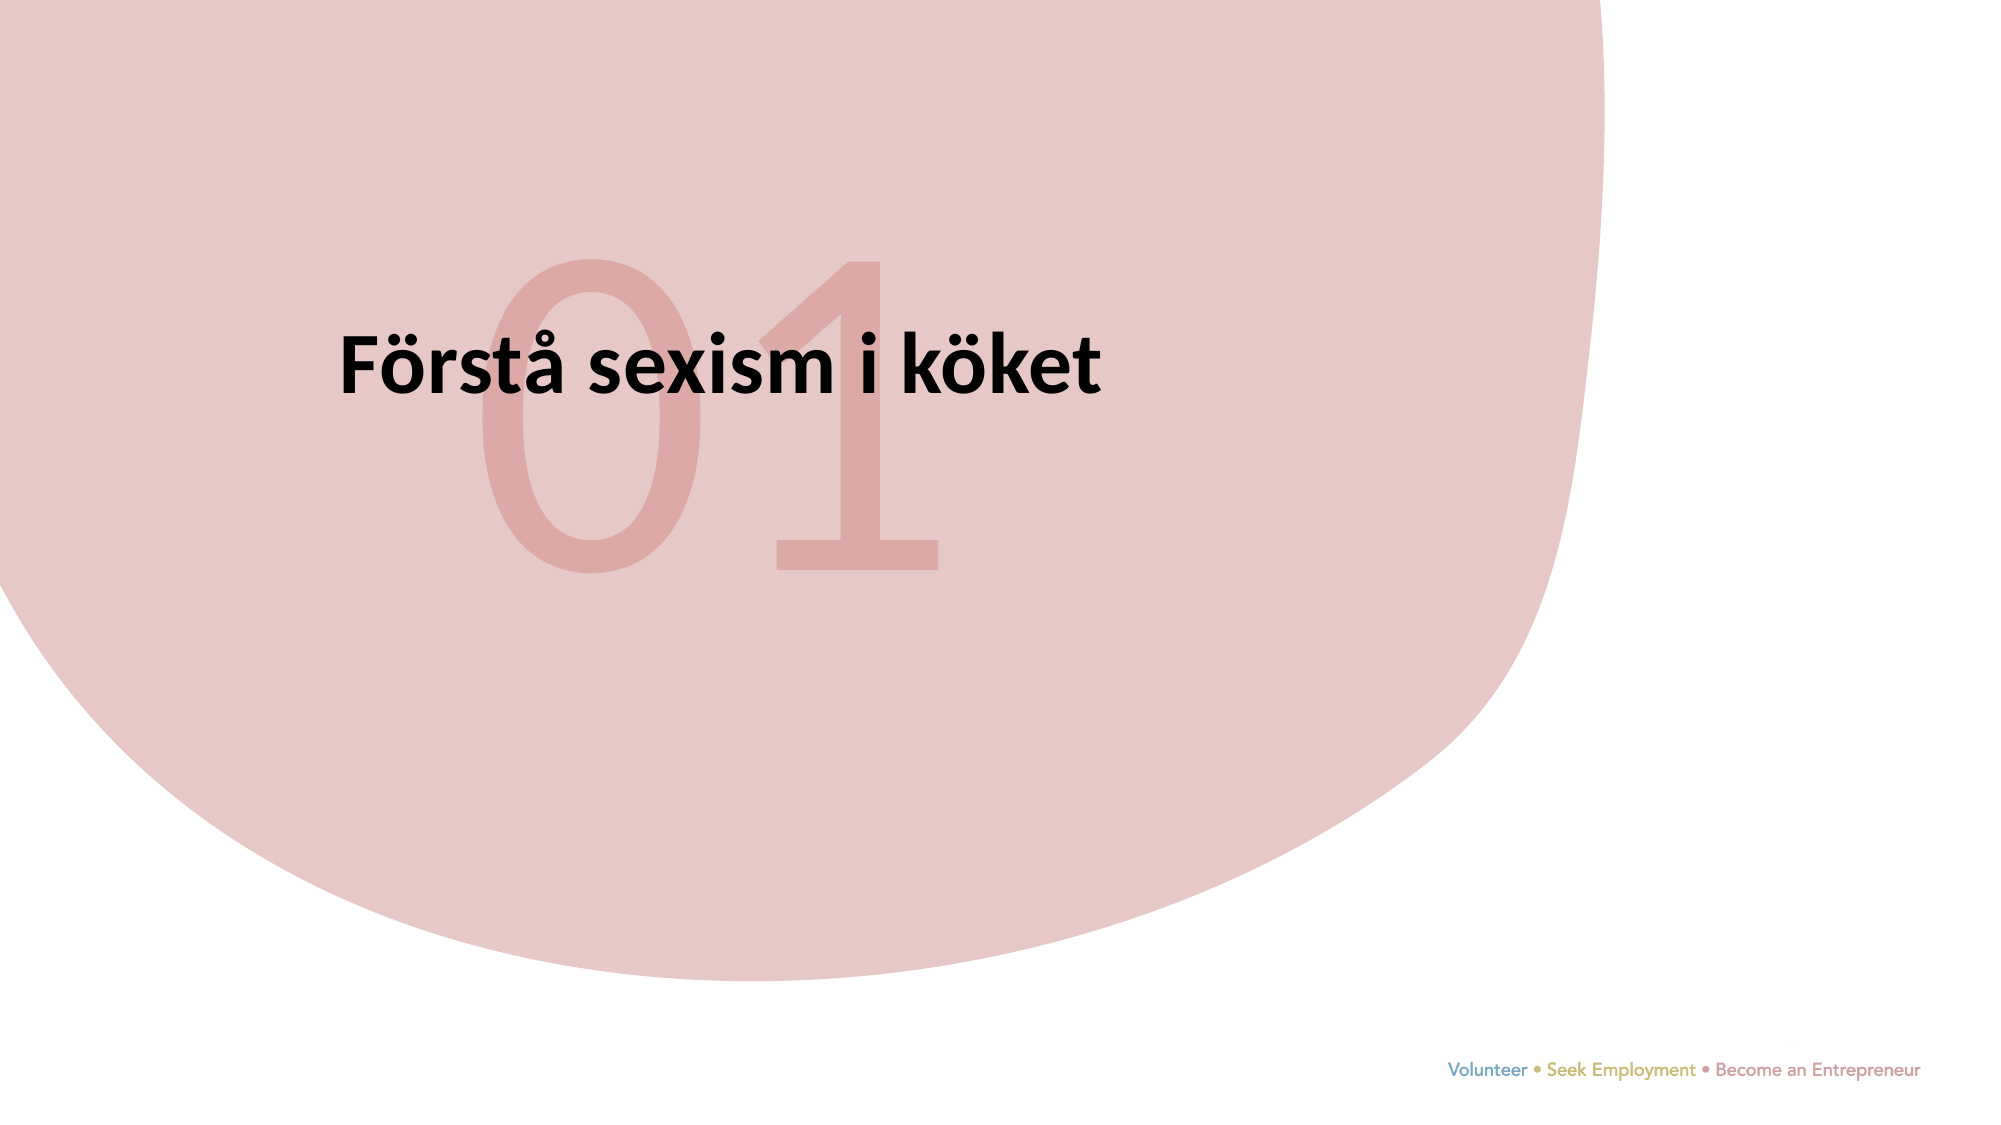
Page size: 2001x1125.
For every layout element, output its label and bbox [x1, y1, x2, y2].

text_box [0, 0, 1606, 1027]
text_box [1418, 1046, 1971, 1103]
